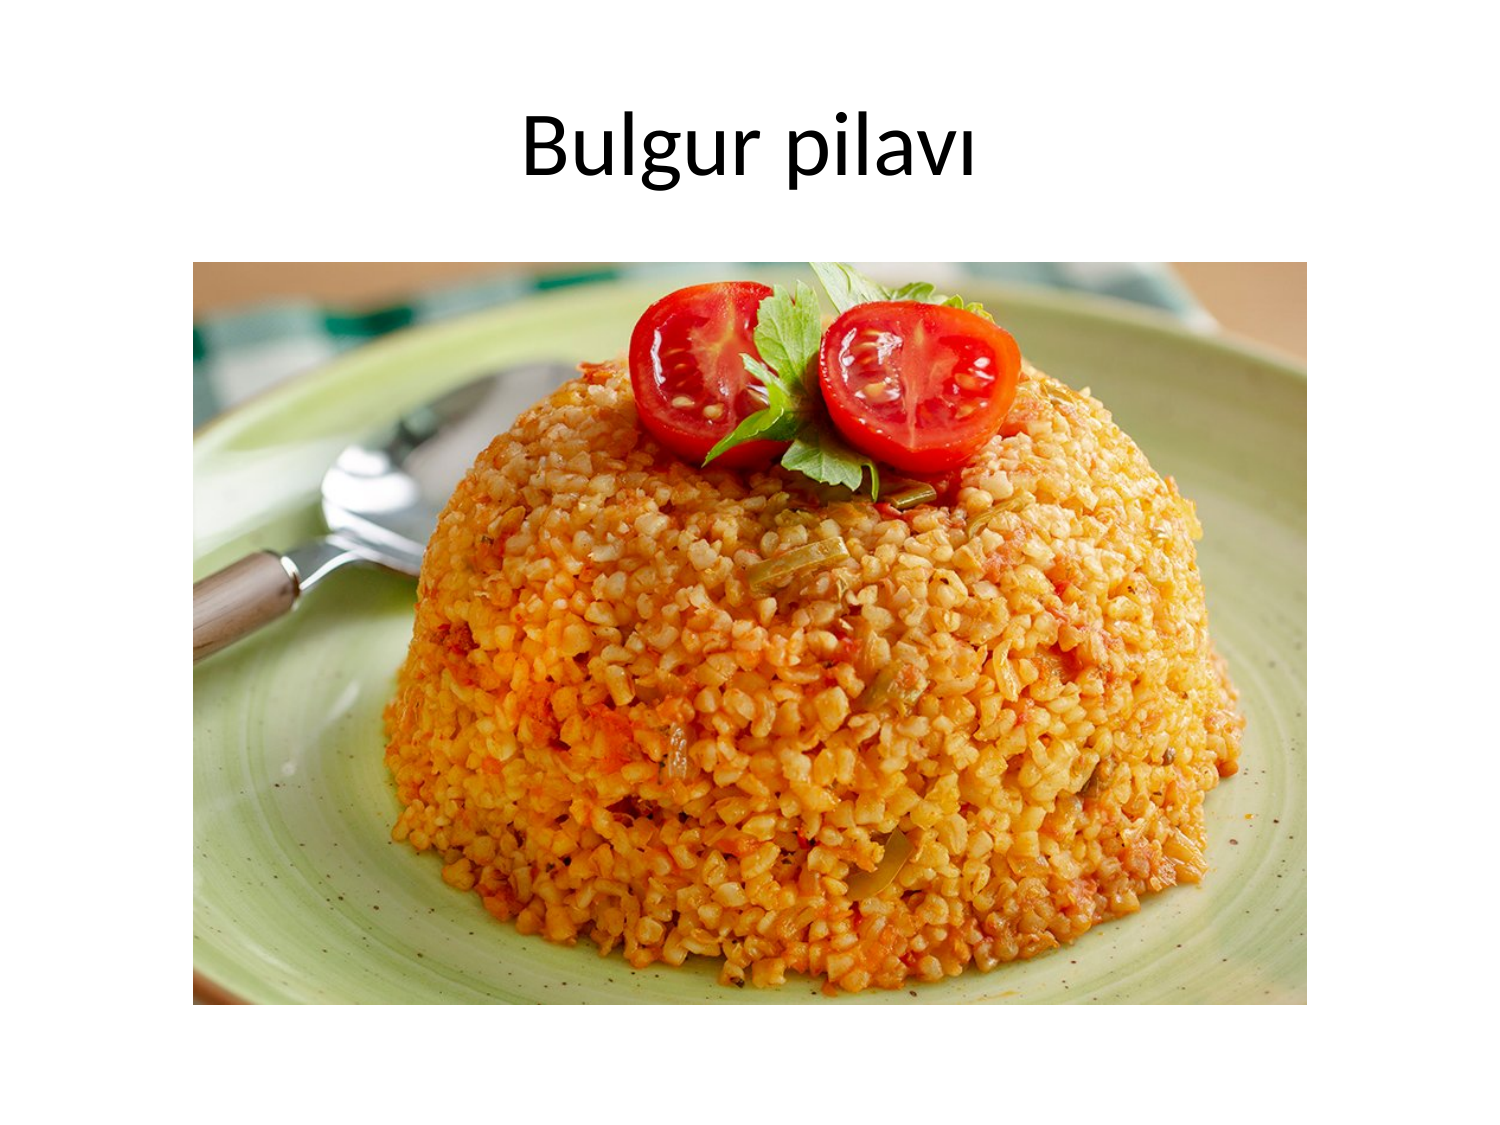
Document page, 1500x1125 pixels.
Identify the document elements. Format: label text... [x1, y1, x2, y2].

title Bulgur pilavı [75, 45, 1425, 233]
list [193, 262, 1307, 1006]
